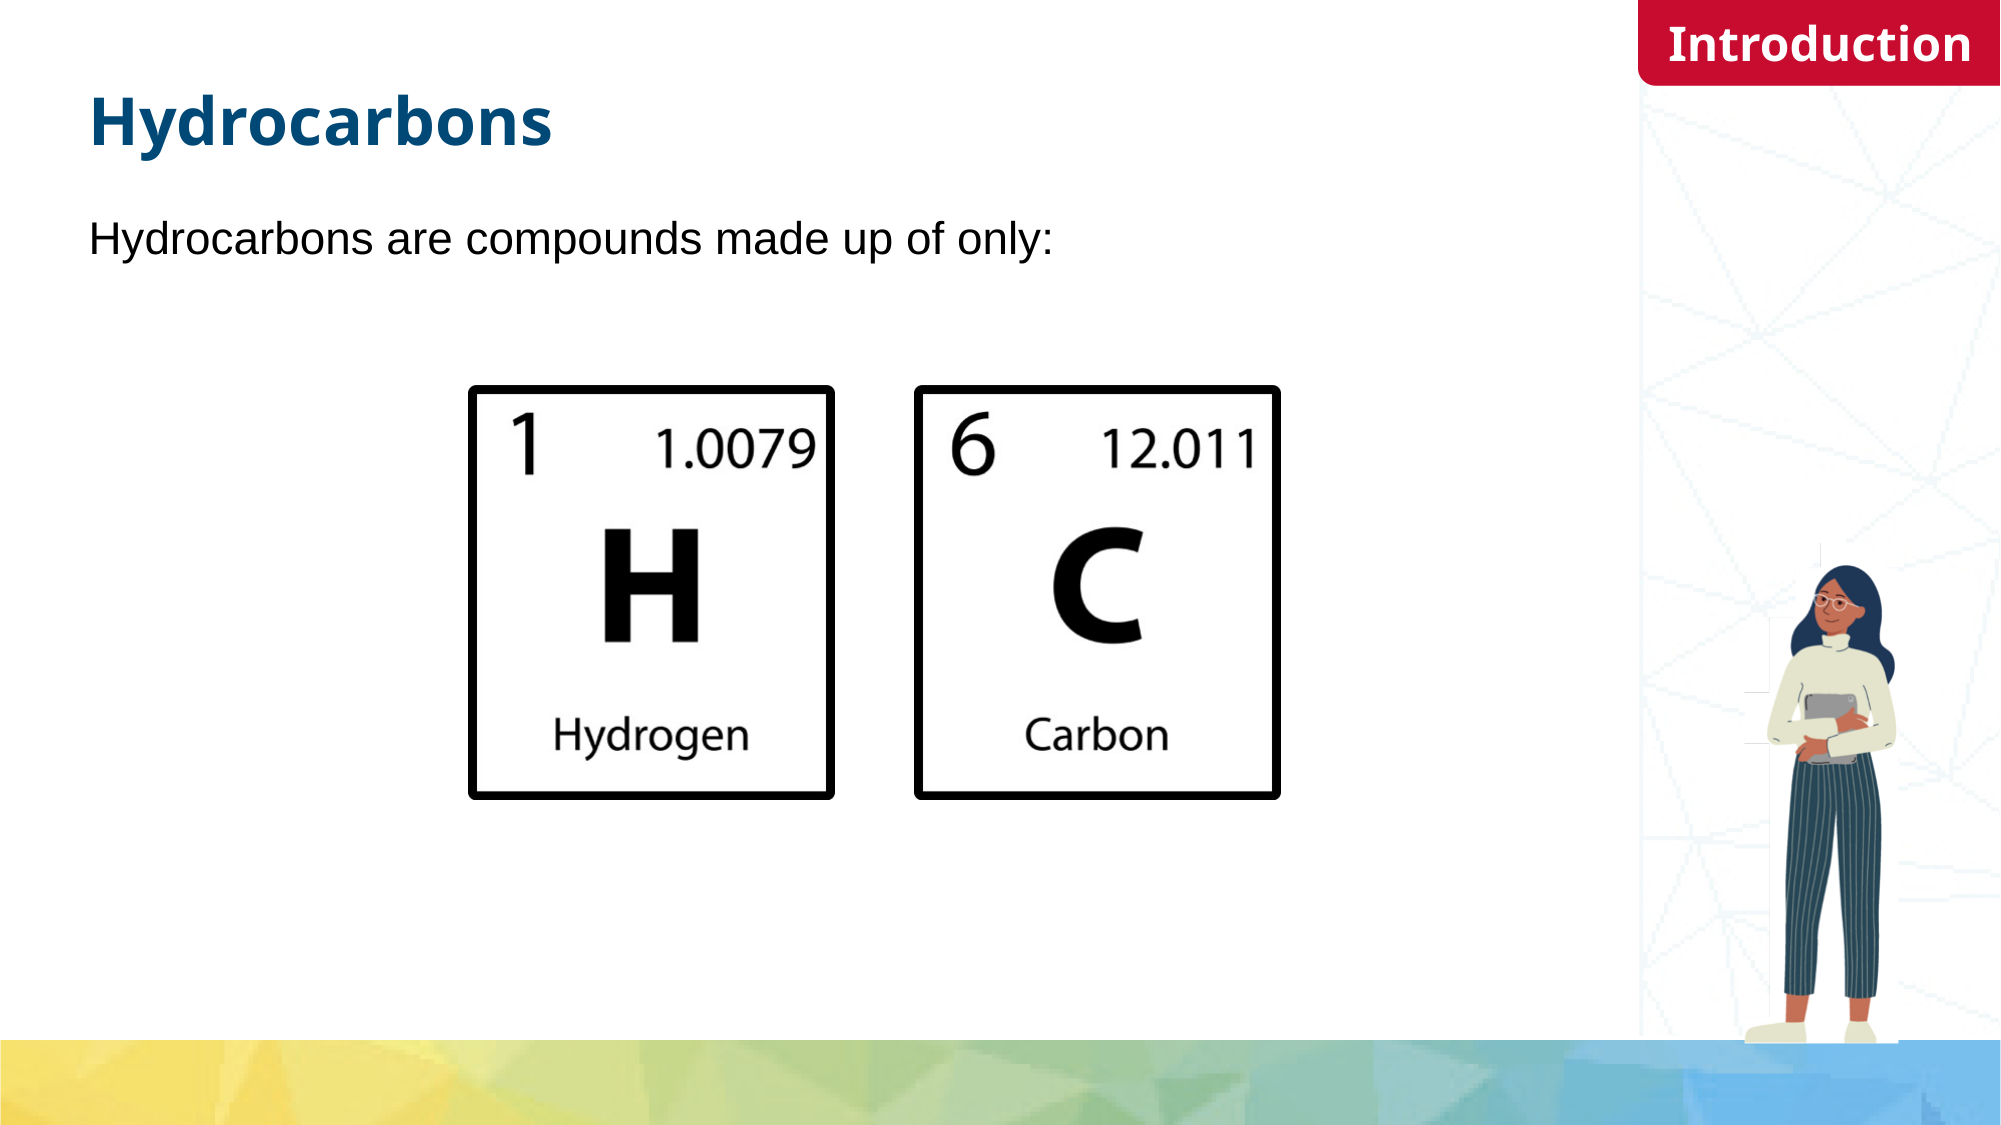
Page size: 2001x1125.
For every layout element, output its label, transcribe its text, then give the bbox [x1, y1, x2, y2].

picture [0, 0, 2001, 1125]
title Hydrocarbons [88, 88, 1566, 161]
picture [914, 385, 1281, 800]
picture [468, 385, 835, 800]
list Hydrocarbons are compounds made up of only: [88, 206, 1566, 315]
